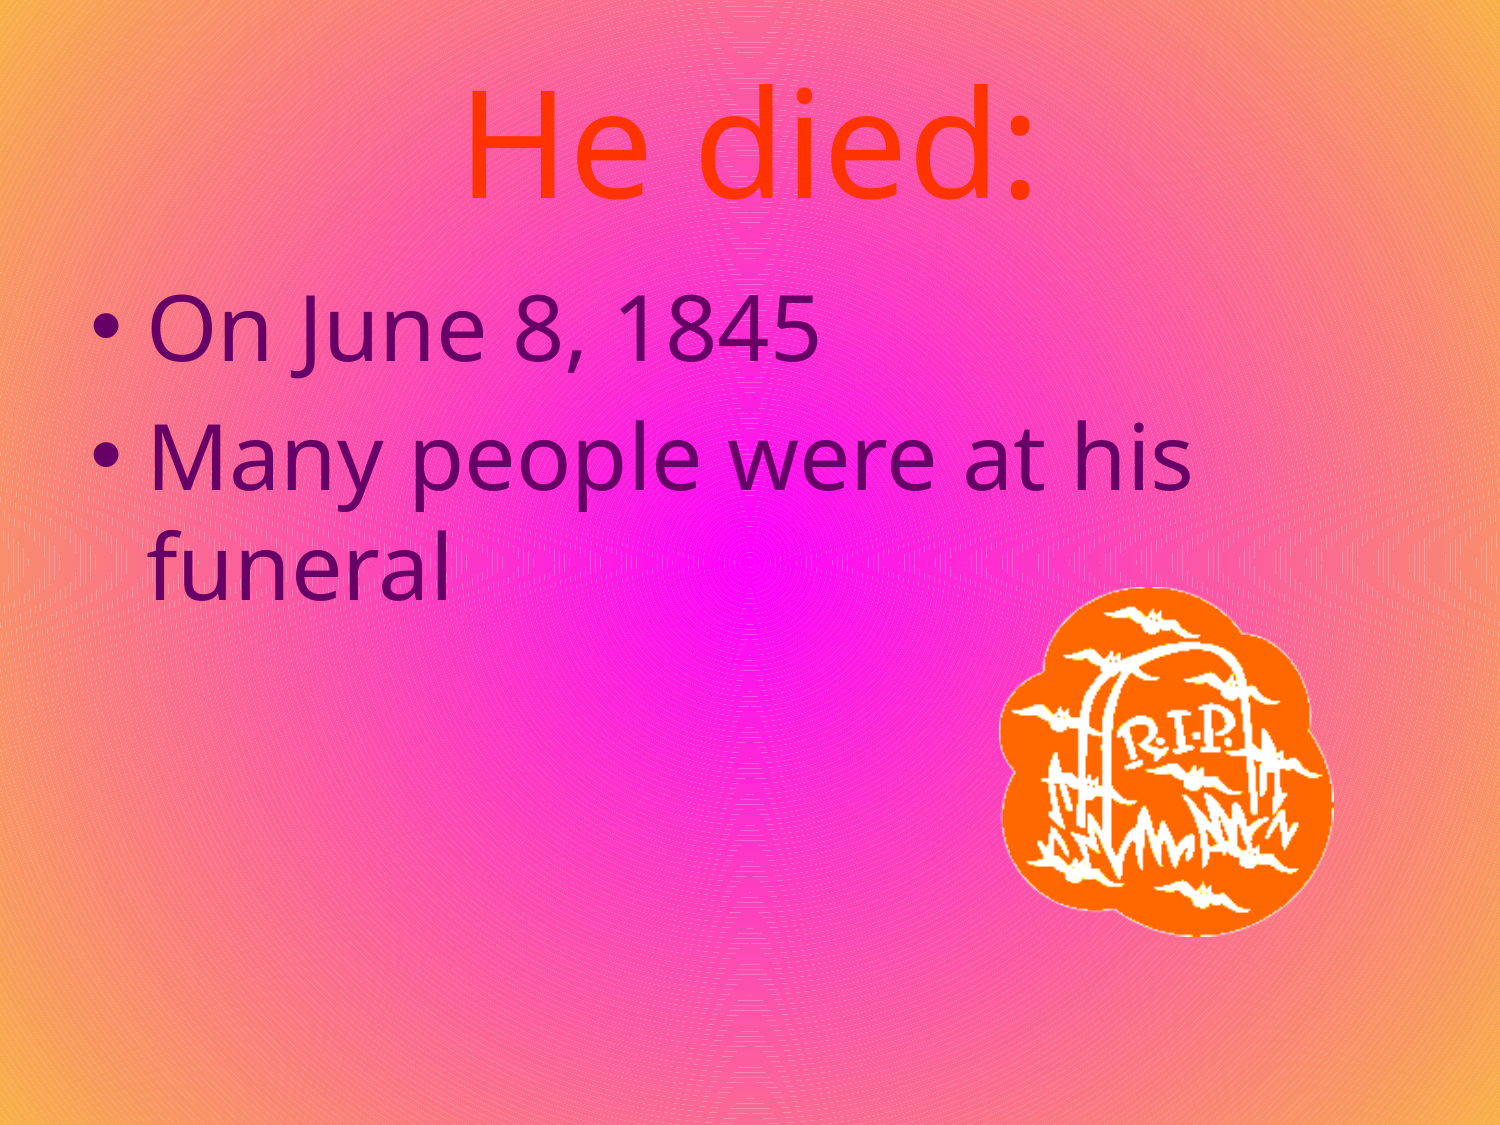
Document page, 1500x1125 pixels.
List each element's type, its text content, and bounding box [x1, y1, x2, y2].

list On June 8, 1845 Many people were at his funeral [75, 262, 1425, 1005]
title He died: [75, 45, 1425, 233]
picture [999, 587, 1334, 937]
